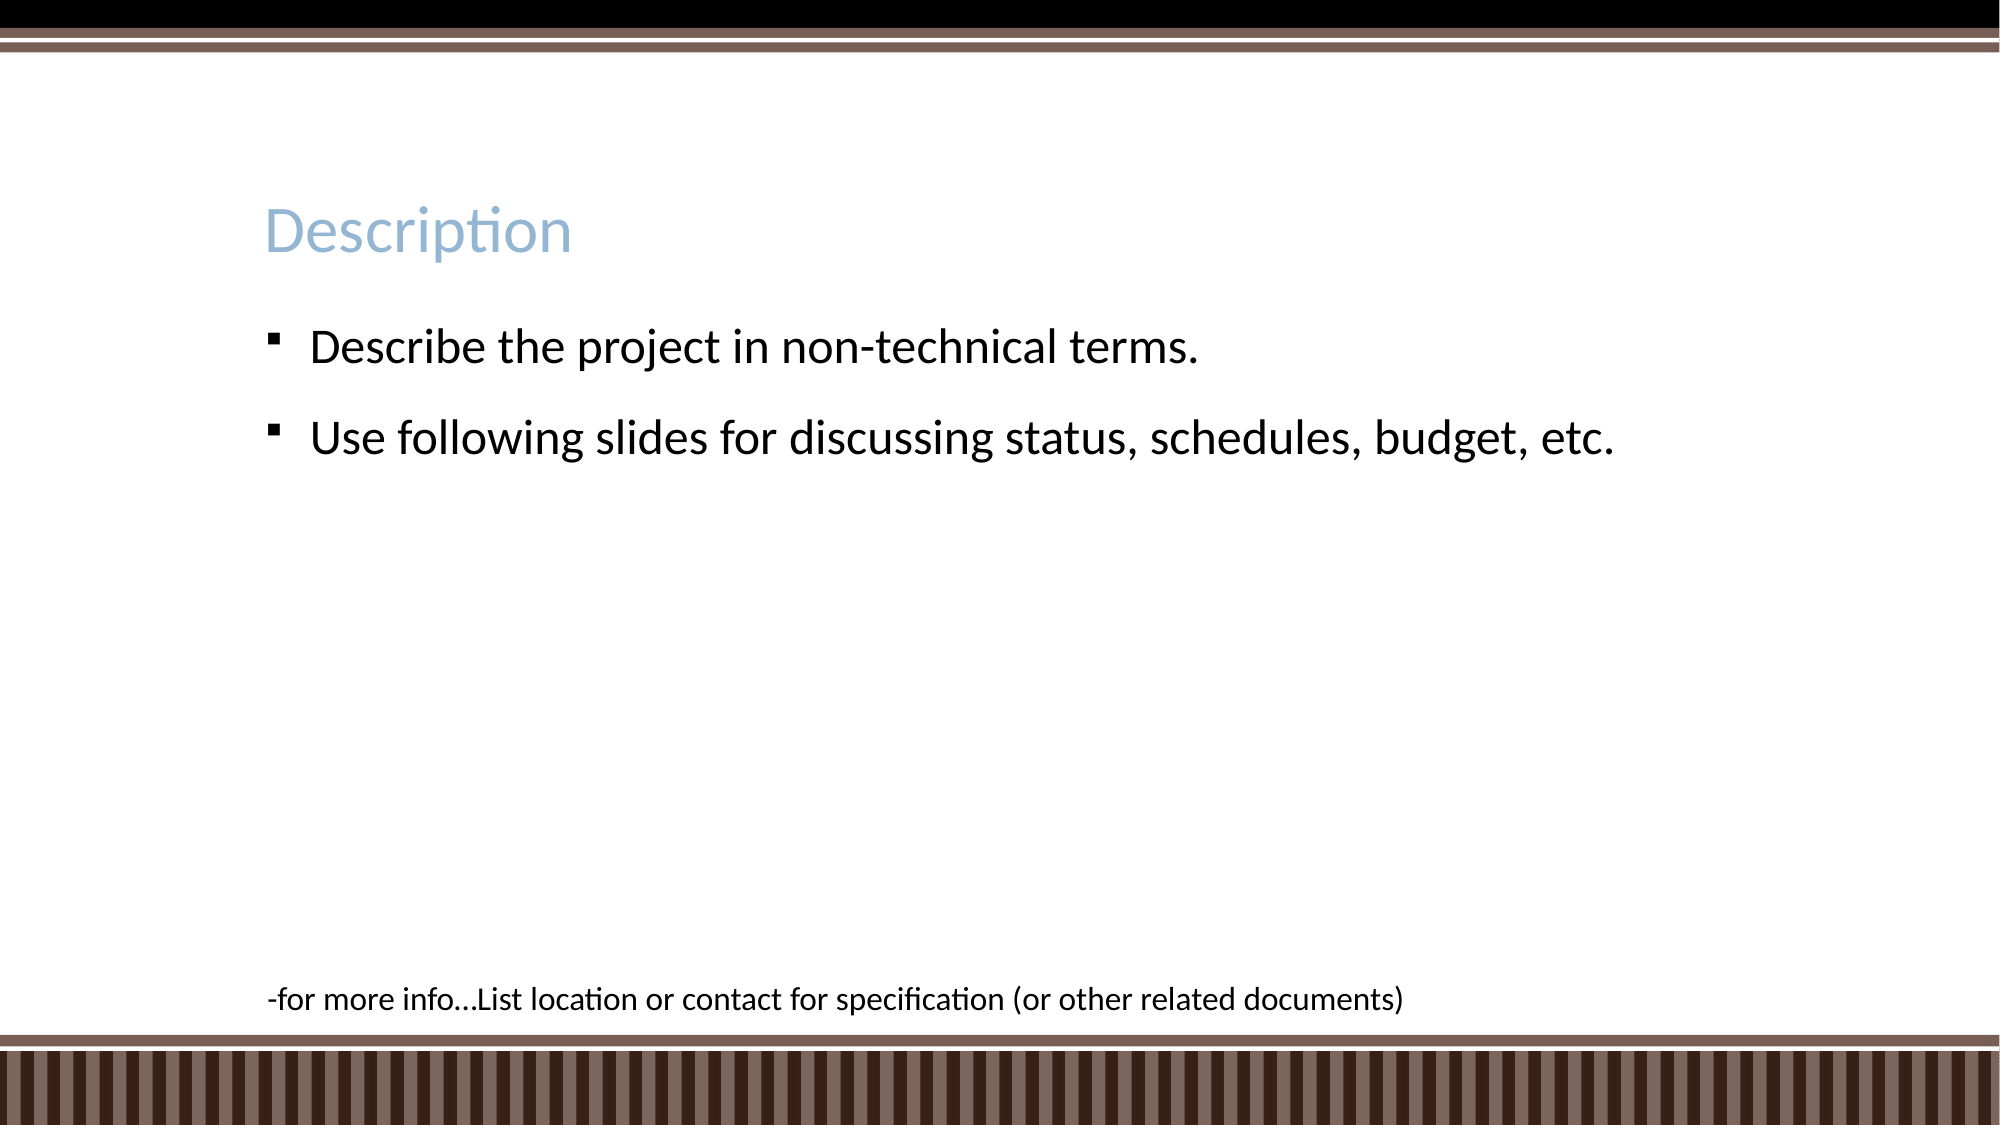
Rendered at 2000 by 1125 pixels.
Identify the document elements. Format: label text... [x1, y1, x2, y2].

text_box -for more info…List location or contact for specification (or other related documents) [252, 937, 1750, 1025]
title Description [249, 99, 1750, 275]
list Describe the project in non-technical terms. Use following slides for discussing status, schedules, budget, etc. [249, 312, 1750, 920]
